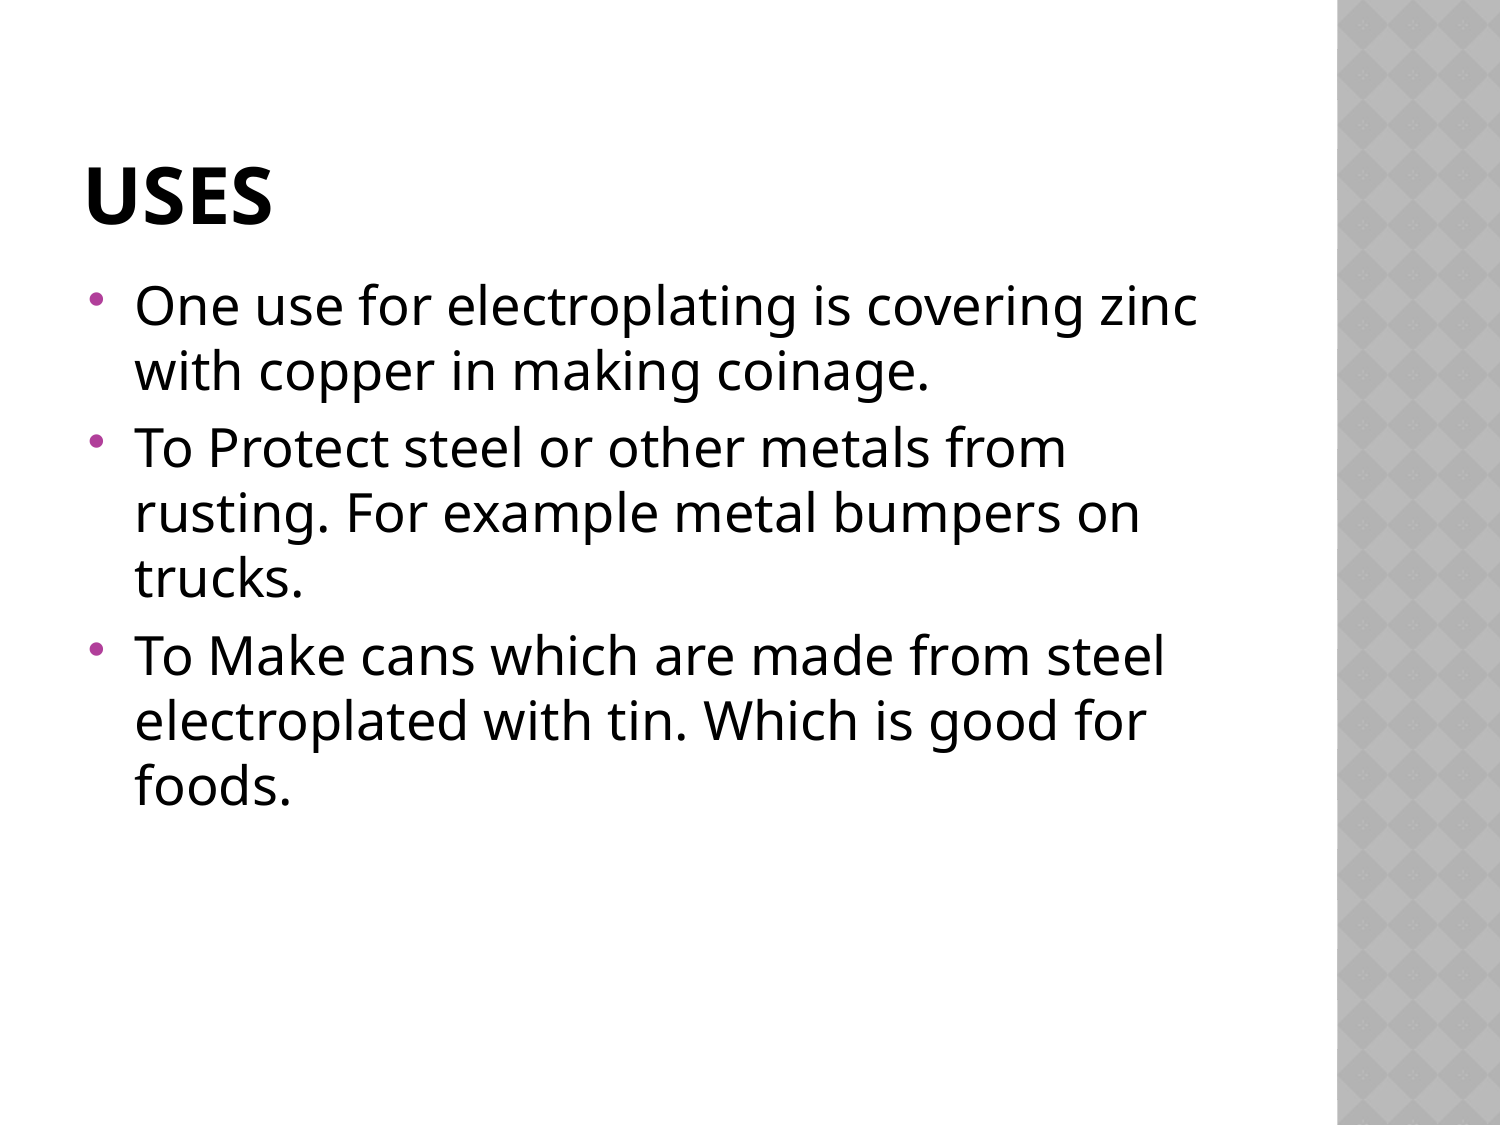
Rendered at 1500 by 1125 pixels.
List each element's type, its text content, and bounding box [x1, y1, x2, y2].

title Uses [75, 52, 1263, 240]
list One use for electroplating is covering zinc with copper in making coinage. To Protect steel or other metals from rusting. For example metal bumpers on trucks. To Make cans which are made from steel electroplated with tin. Which is good for foods. [75, 264, 1263, 1059]
